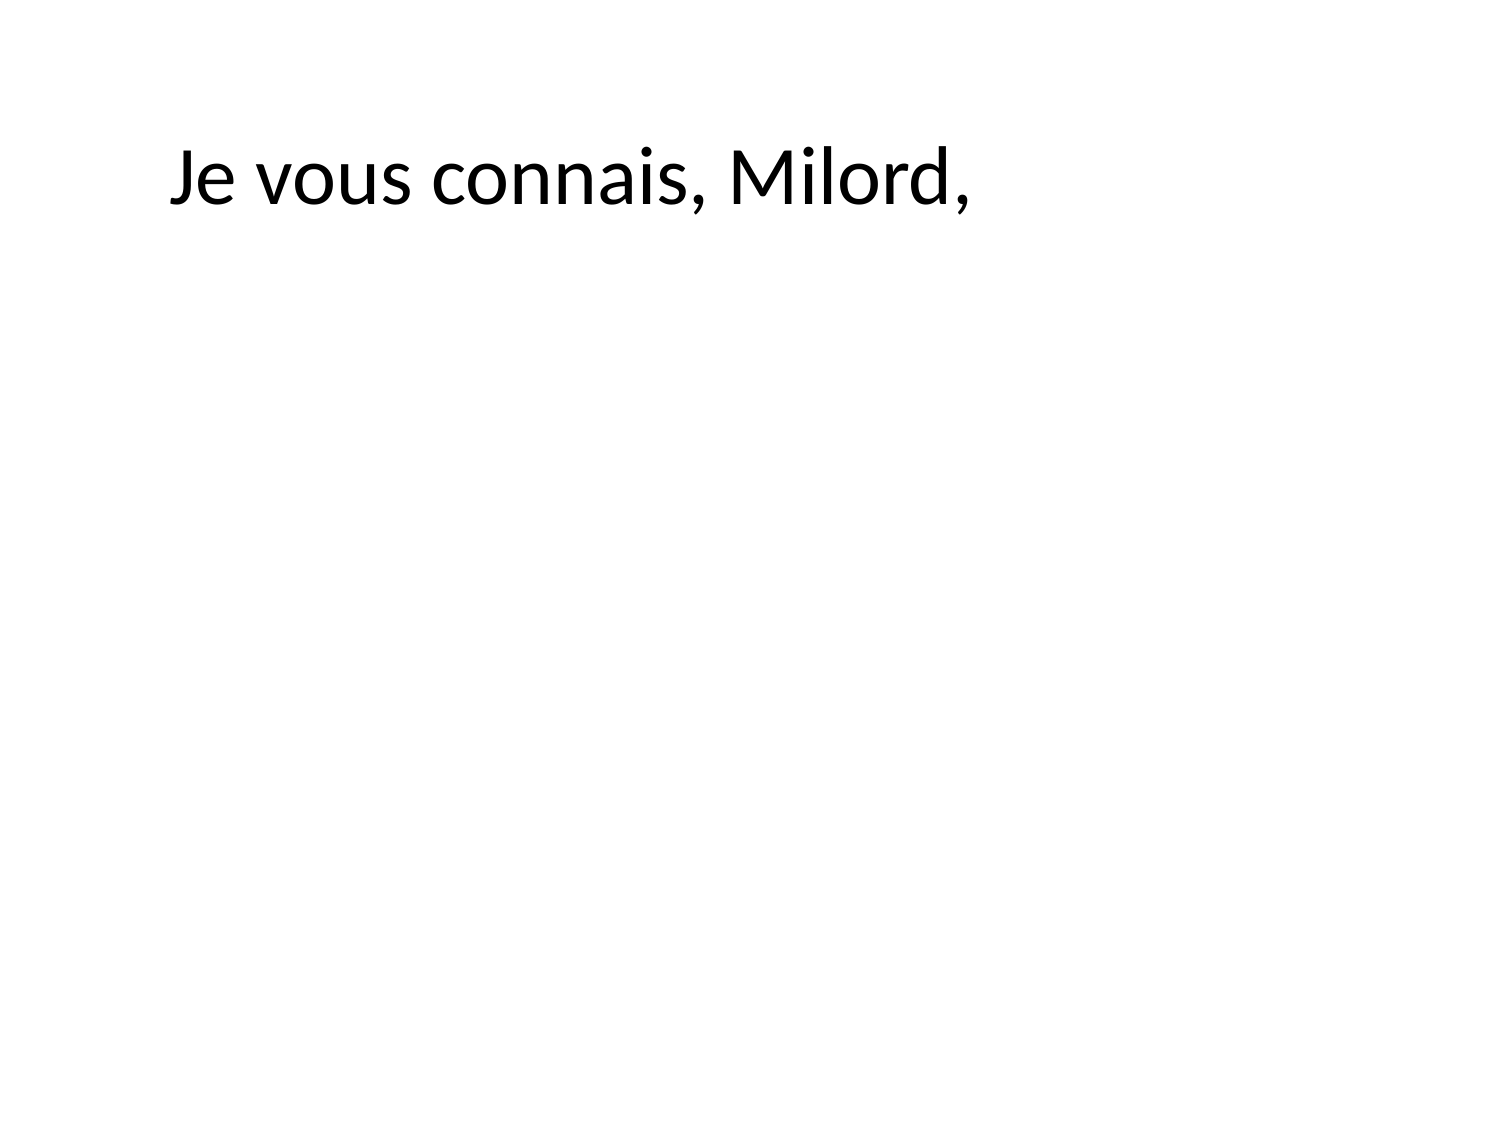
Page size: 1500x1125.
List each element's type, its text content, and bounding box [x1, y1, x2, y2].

text_box Je vous connais, Milord, [154, 114, 990, 429]
